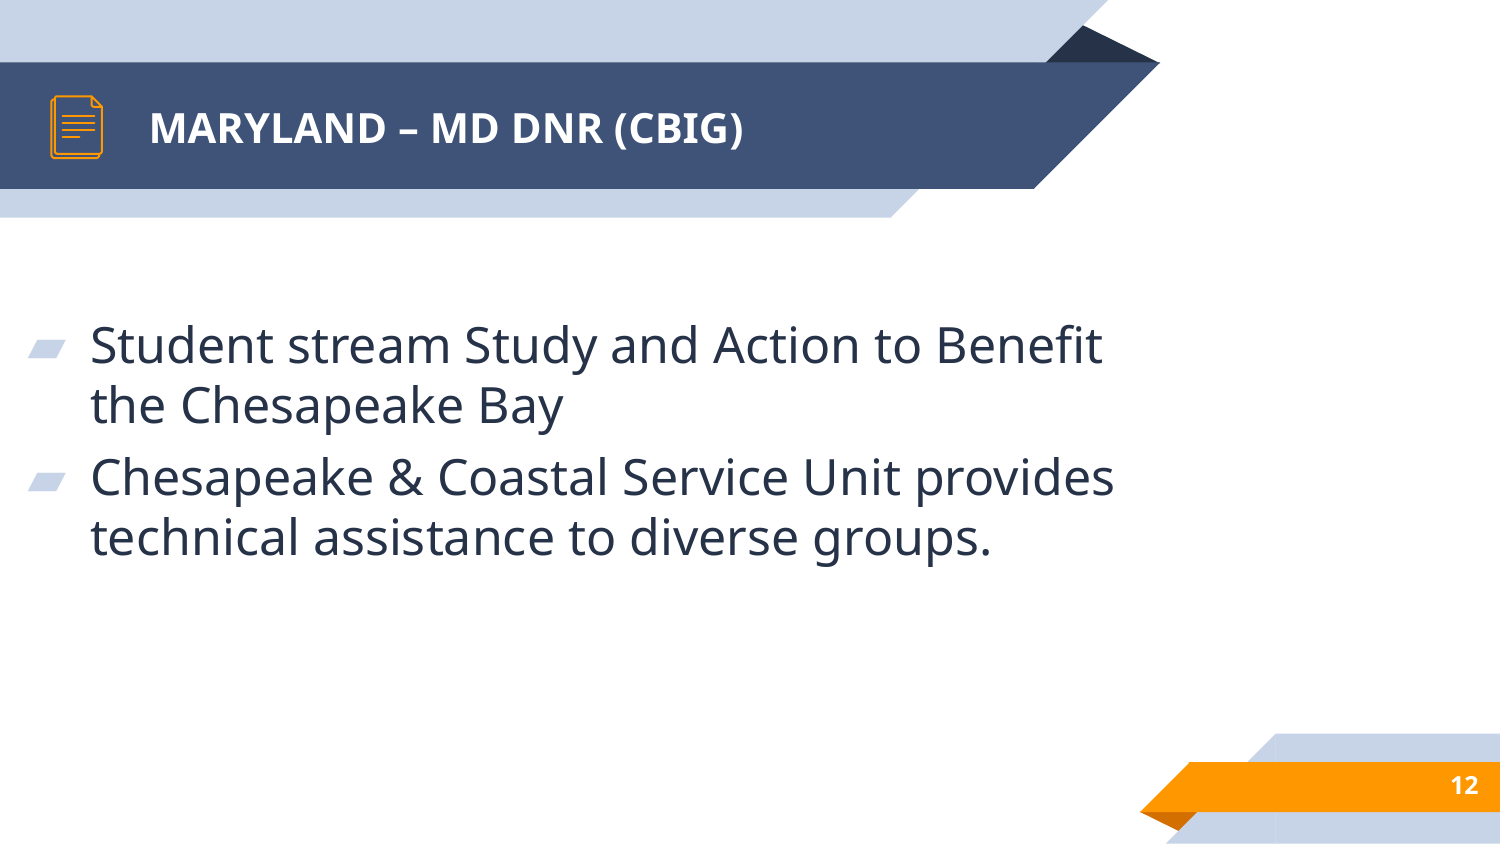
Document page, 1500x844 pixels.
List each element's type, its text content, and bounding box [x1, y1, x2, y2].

slide_number 12 [1249, 760, 1494, 813]
title MARYLAND – MD DNR (CBIG) [133, 64, 1035, 190]
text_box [50, 96, 103, 159]
list Student stream Study and Action to Benefit the Chesapeake Bay Chesapeake & Coastal Service Unit provides technical assistance to diverse groups. [0, 217, 1140, 734]
